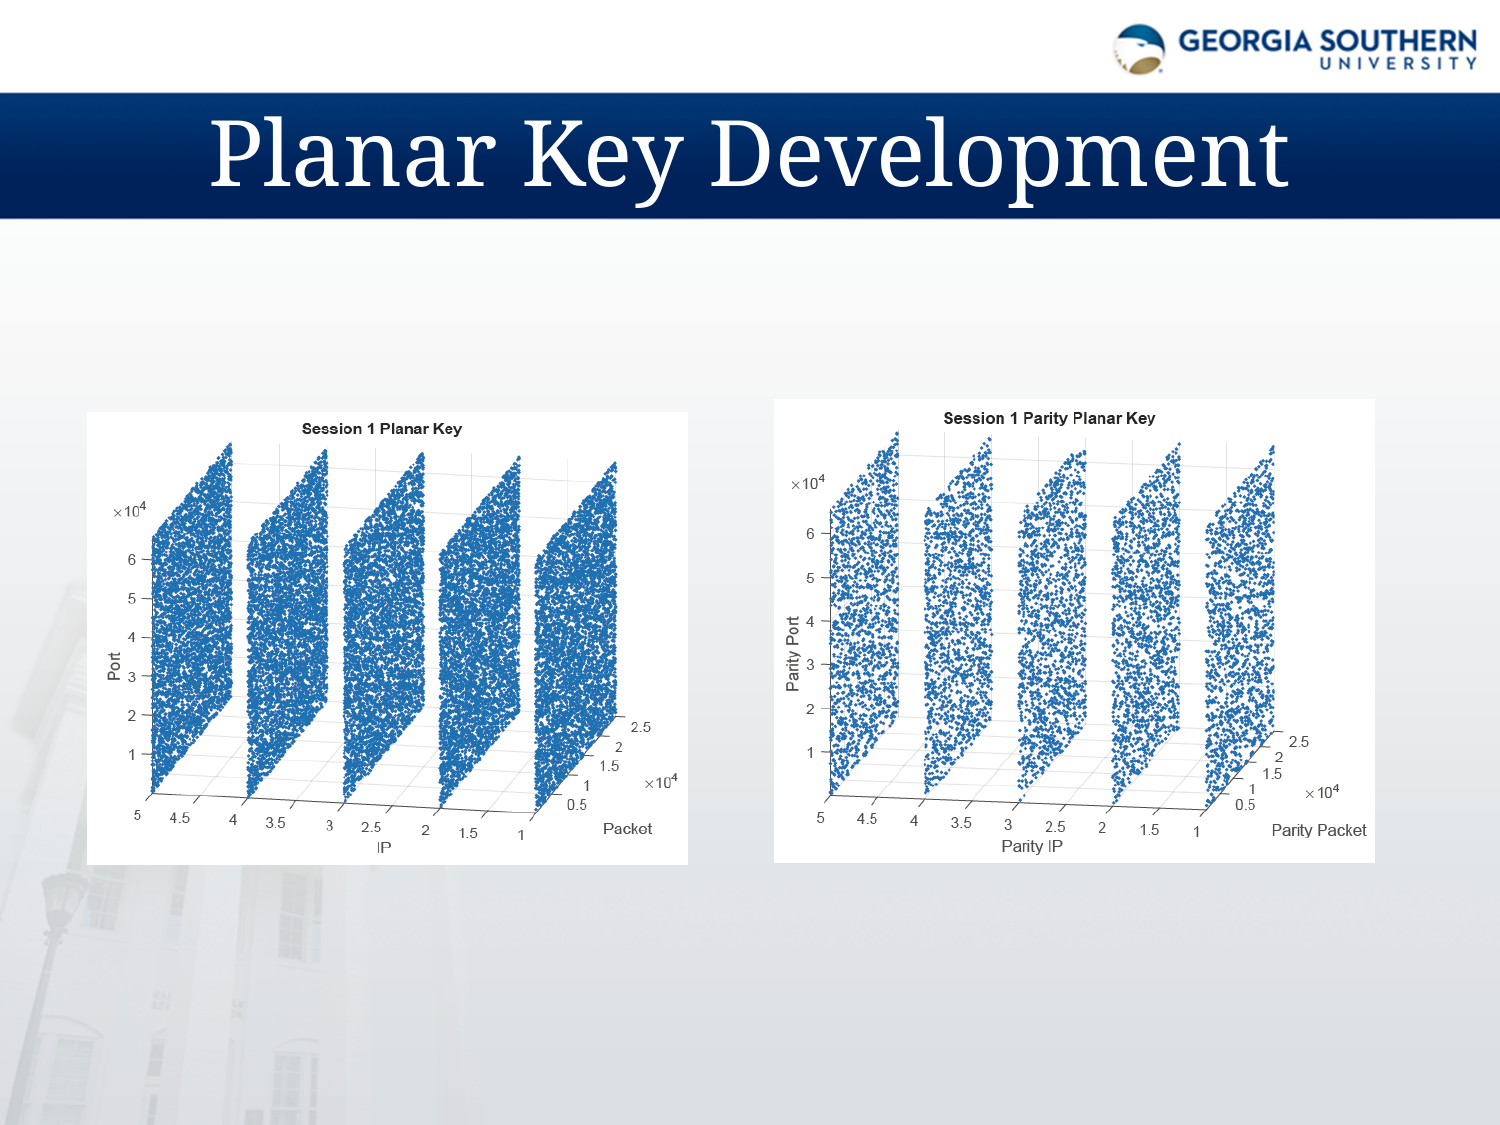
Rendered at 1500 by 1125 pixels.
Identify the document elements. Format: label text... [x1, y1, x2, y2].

picture [0, 0, 1500, 1125]
title Planar Key Development [75, 56, 1425, 244]
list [87, 412, 688, 865]
